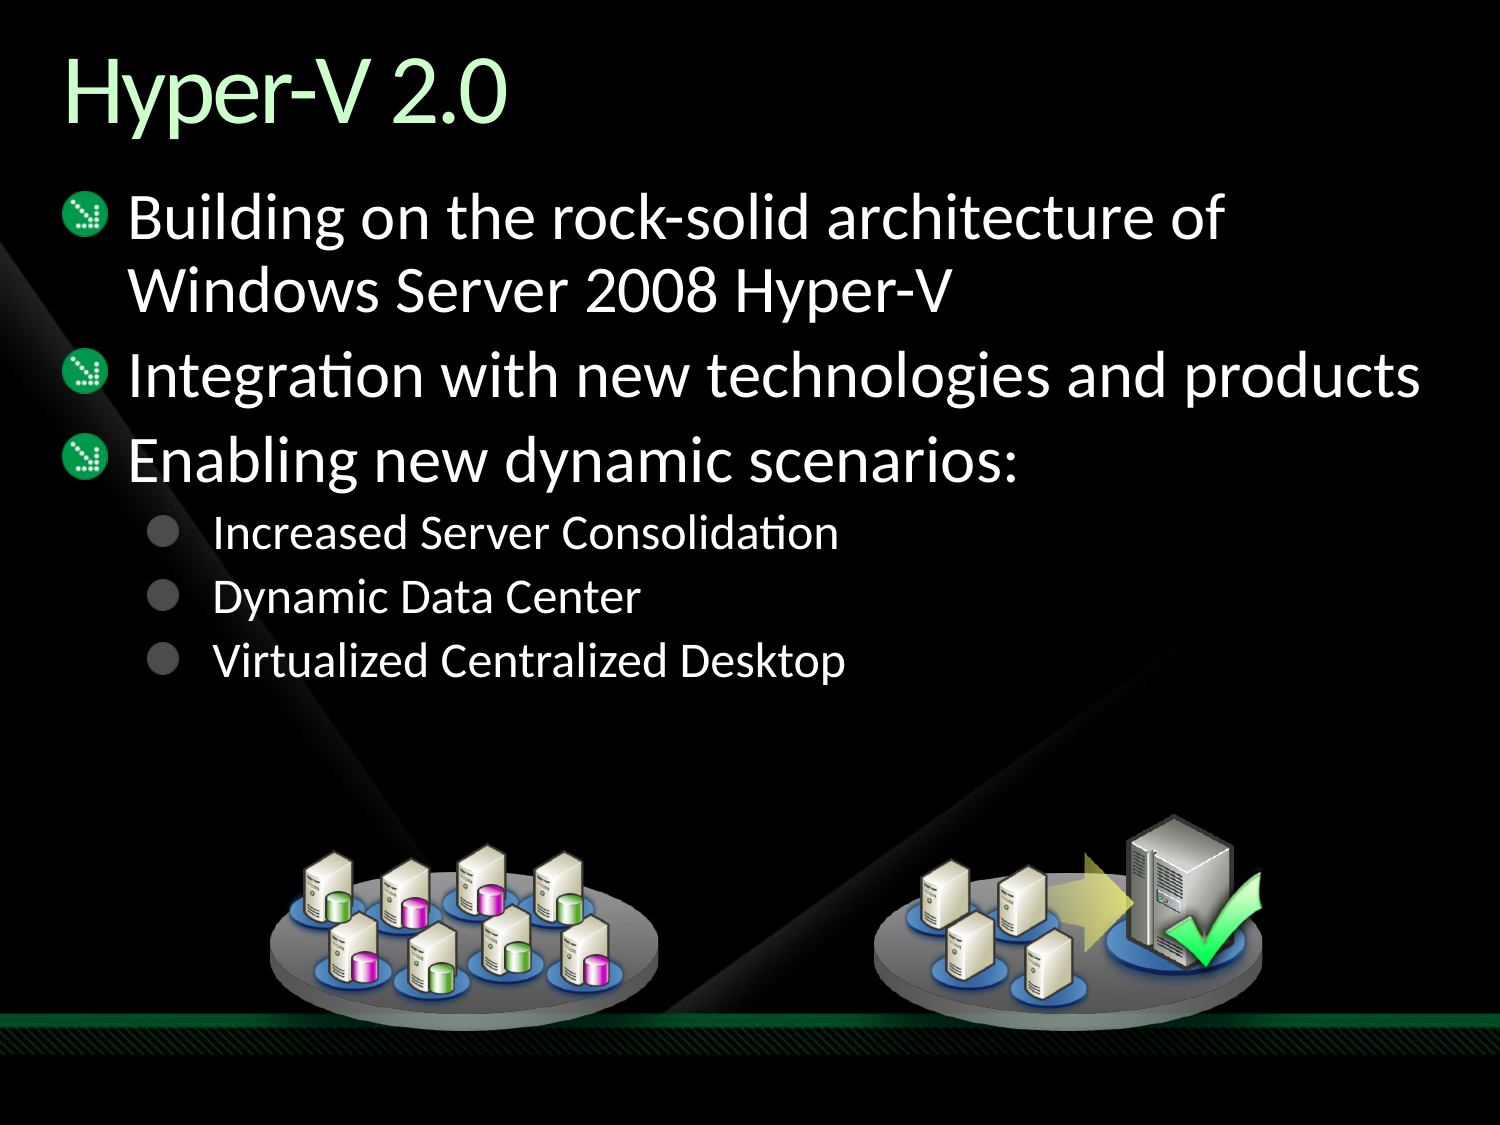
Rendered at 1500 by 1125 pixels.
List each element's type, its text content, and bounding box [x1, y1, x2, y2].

title Hyper-V 2.0 [62, 37, 1438, 147]
list Building on the rock-solid architecture of Windows Server 2008 Hyper-V Integration with new technologies and products Enabling new dynamic scenarios: Increased Server Consolidation Dynamic Data Center Virtualized Centralized Desktop [62, 182, 1438, 779]
picture [0, 0, 1500, 1125]
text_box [829, 814, 1308, 1118]
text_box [224, 843, 703, 1117]
